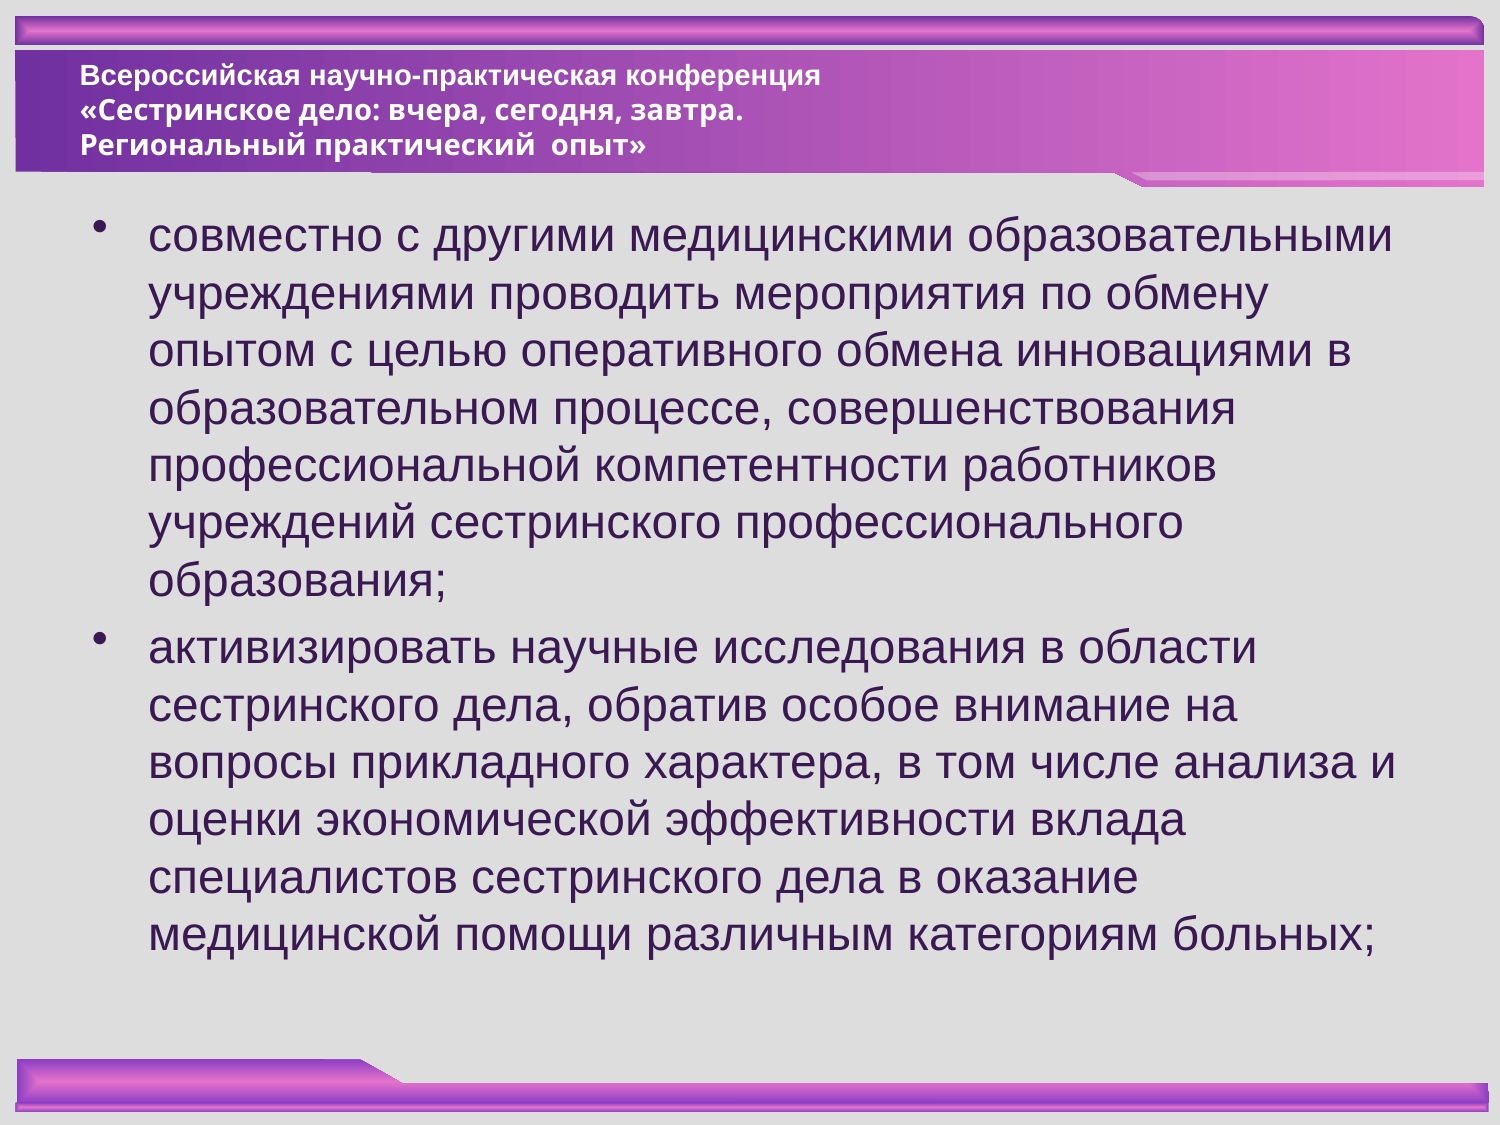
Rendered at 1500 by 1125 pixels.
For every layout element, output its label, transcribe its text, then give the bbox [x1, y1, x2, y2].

list совместно с другими медицинскими образовательными учреждениями проводить мероприятия по обмену опытом с целью оперативного обмена инновациями в образовательном процессе, совершенствования профессиональной компетентности работников учреждений сестринского профессионального образования; активизировать научные исследования в области сестринского дела, обратив особое внимание на вопросы прикладного характера, в том числе анализа и оценки экономической эффективности вклада специалистов сестринского дела в оказание медицинской помощи различным категориям больных; [76, 196, 1427, 973]
